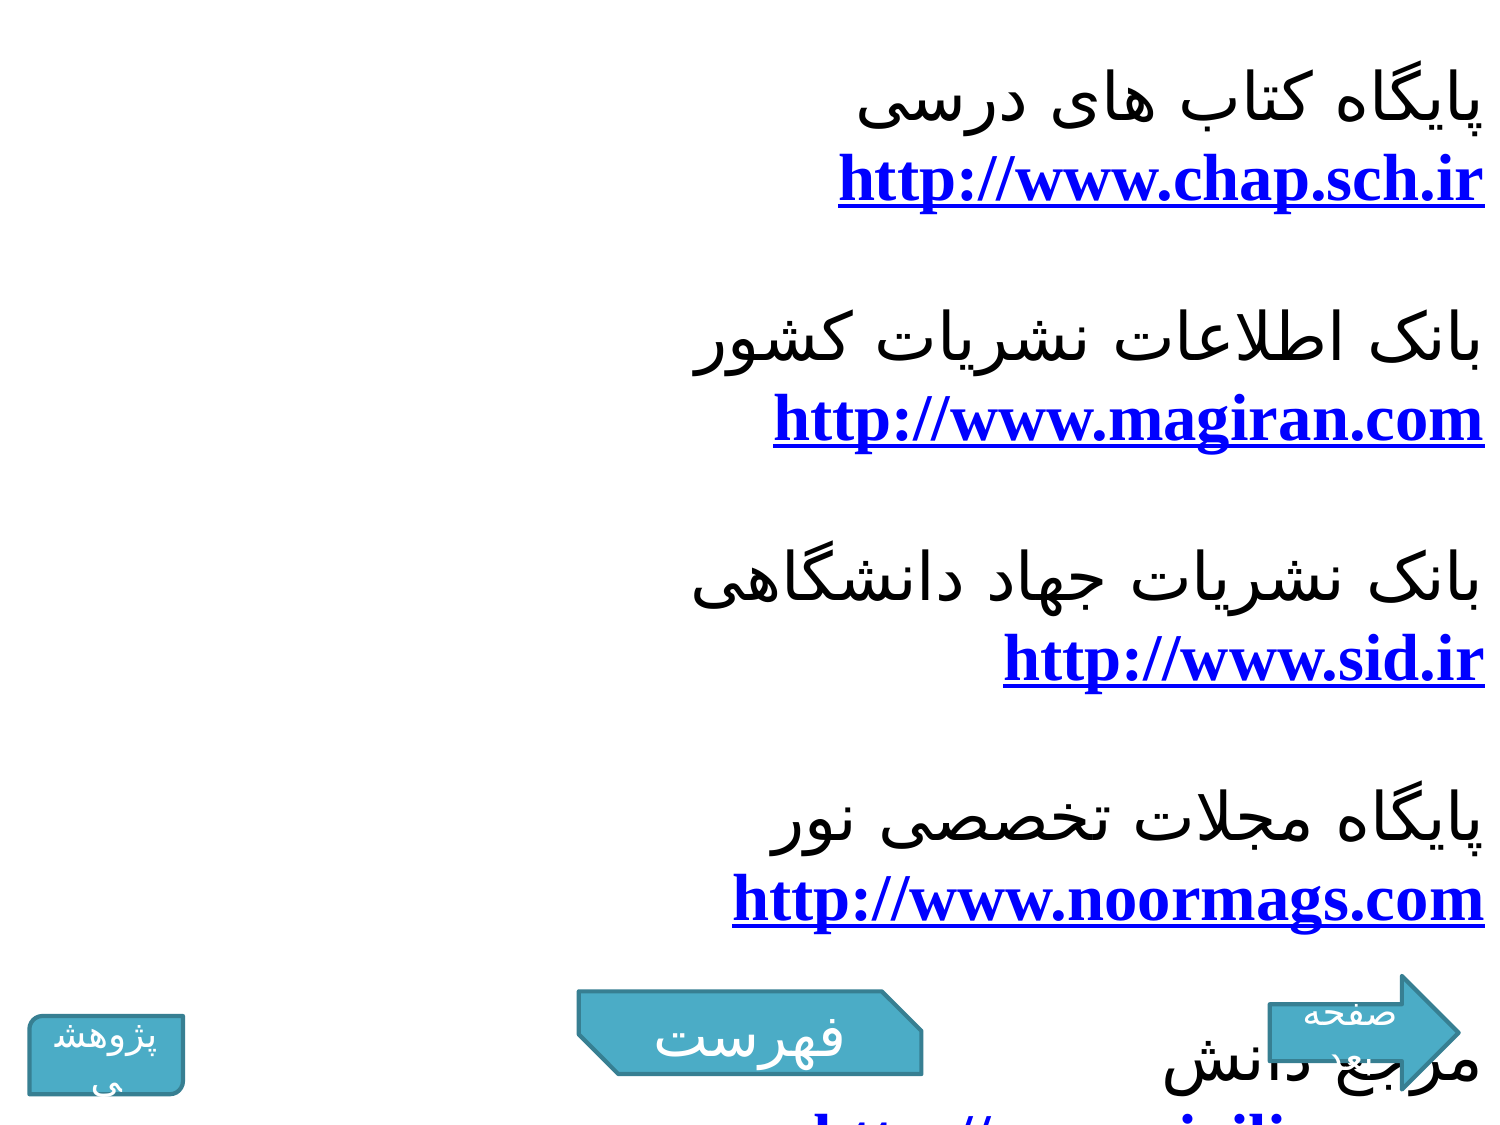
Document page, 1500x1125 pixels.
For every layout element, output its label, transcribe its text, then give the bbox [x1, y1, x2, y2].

text_box پژوهشی [27, 1013, 186, 1097]
text_box صفحه بعد [1267, 973, 1461, 1092]
text_box فهرست [576, 989, 924, 1077]
text_box پایگاه کتاب های درسی http://www.chap.sch.ir بانک اطلاعات نشریات کشور http://www.magiran.com بانک نشریات جهاد دانشگاهی http://www.sid.ir پایگاه مجلات تخصصی نور http://www.noormags.com مرجع دانش http://www.civilica.com دفتر انتشارات کمک آموزشی رشد http://www.roshdmag.ir [0, 46, 1500, 1125]
